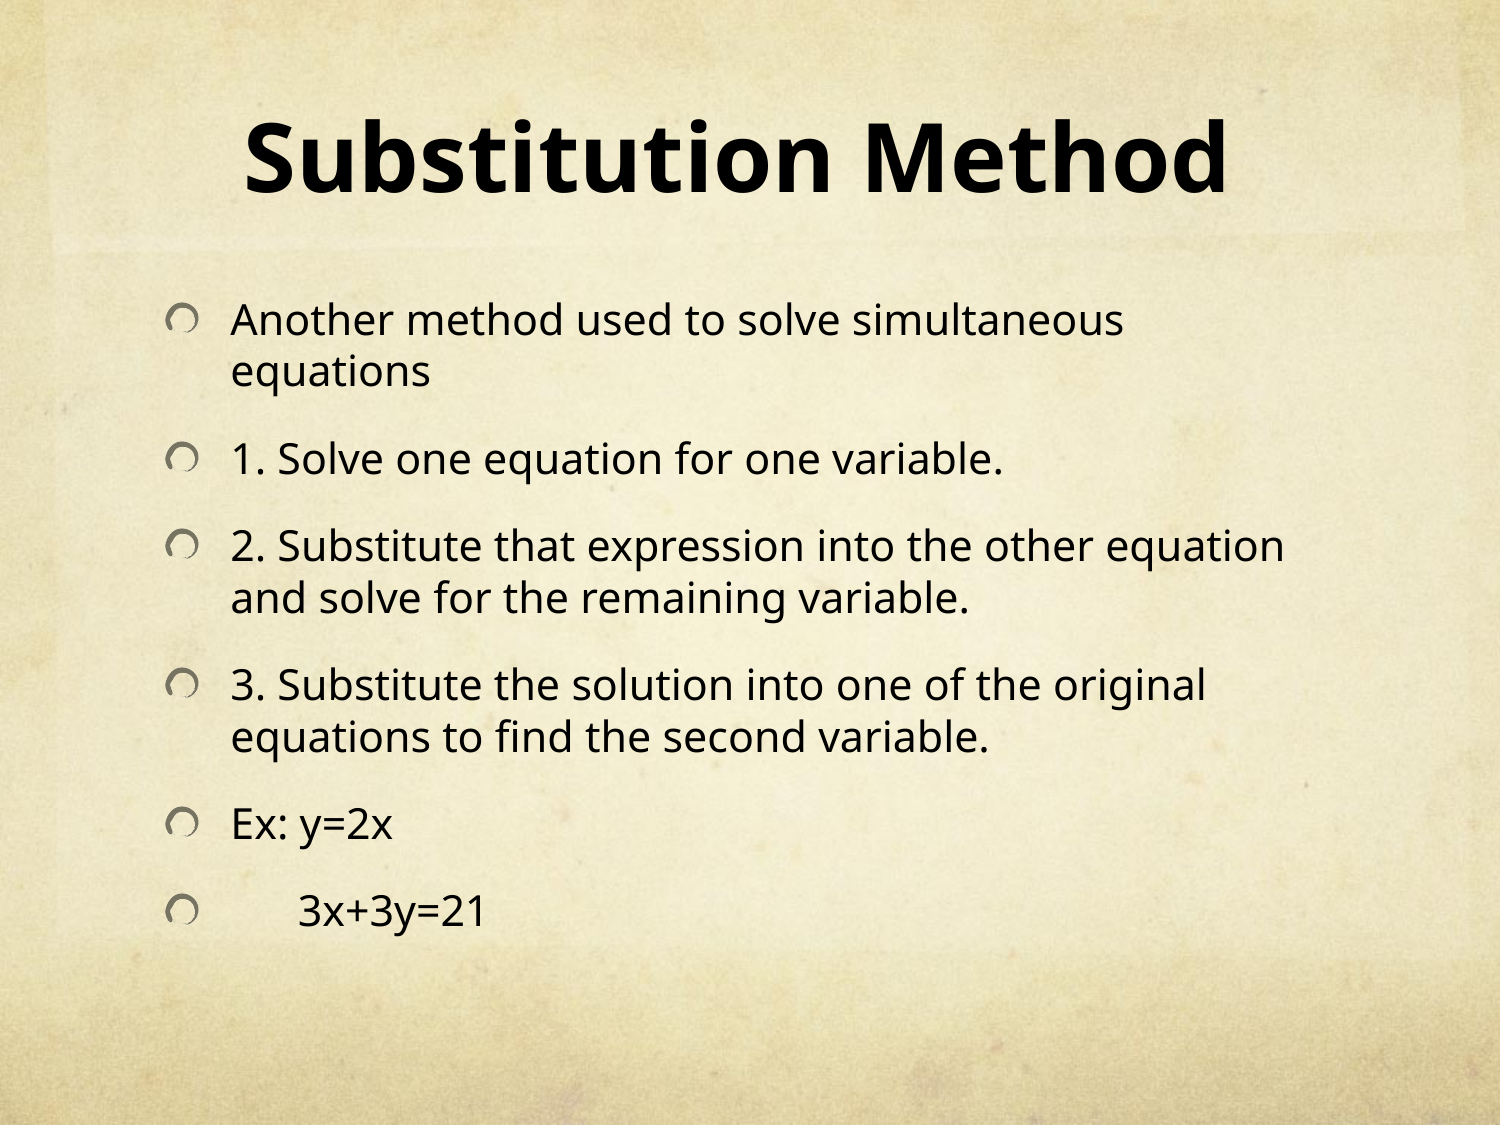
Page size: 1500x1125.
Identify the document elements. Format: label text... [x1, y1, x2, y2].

picture [0, 0, 1500, 1125]
list Another method used to solve simultaneous equations 1. Solve one equation for one variable. 2. Substitute that expression into the other equation and solve for the remaining variable. 3. Substitute the solution into one of the original equations to find the second variable. Ex: y=2x 3x+3y=21 [150, 284, 1350, 950]
title Substitution Method [150, 82, 1350, 225]
